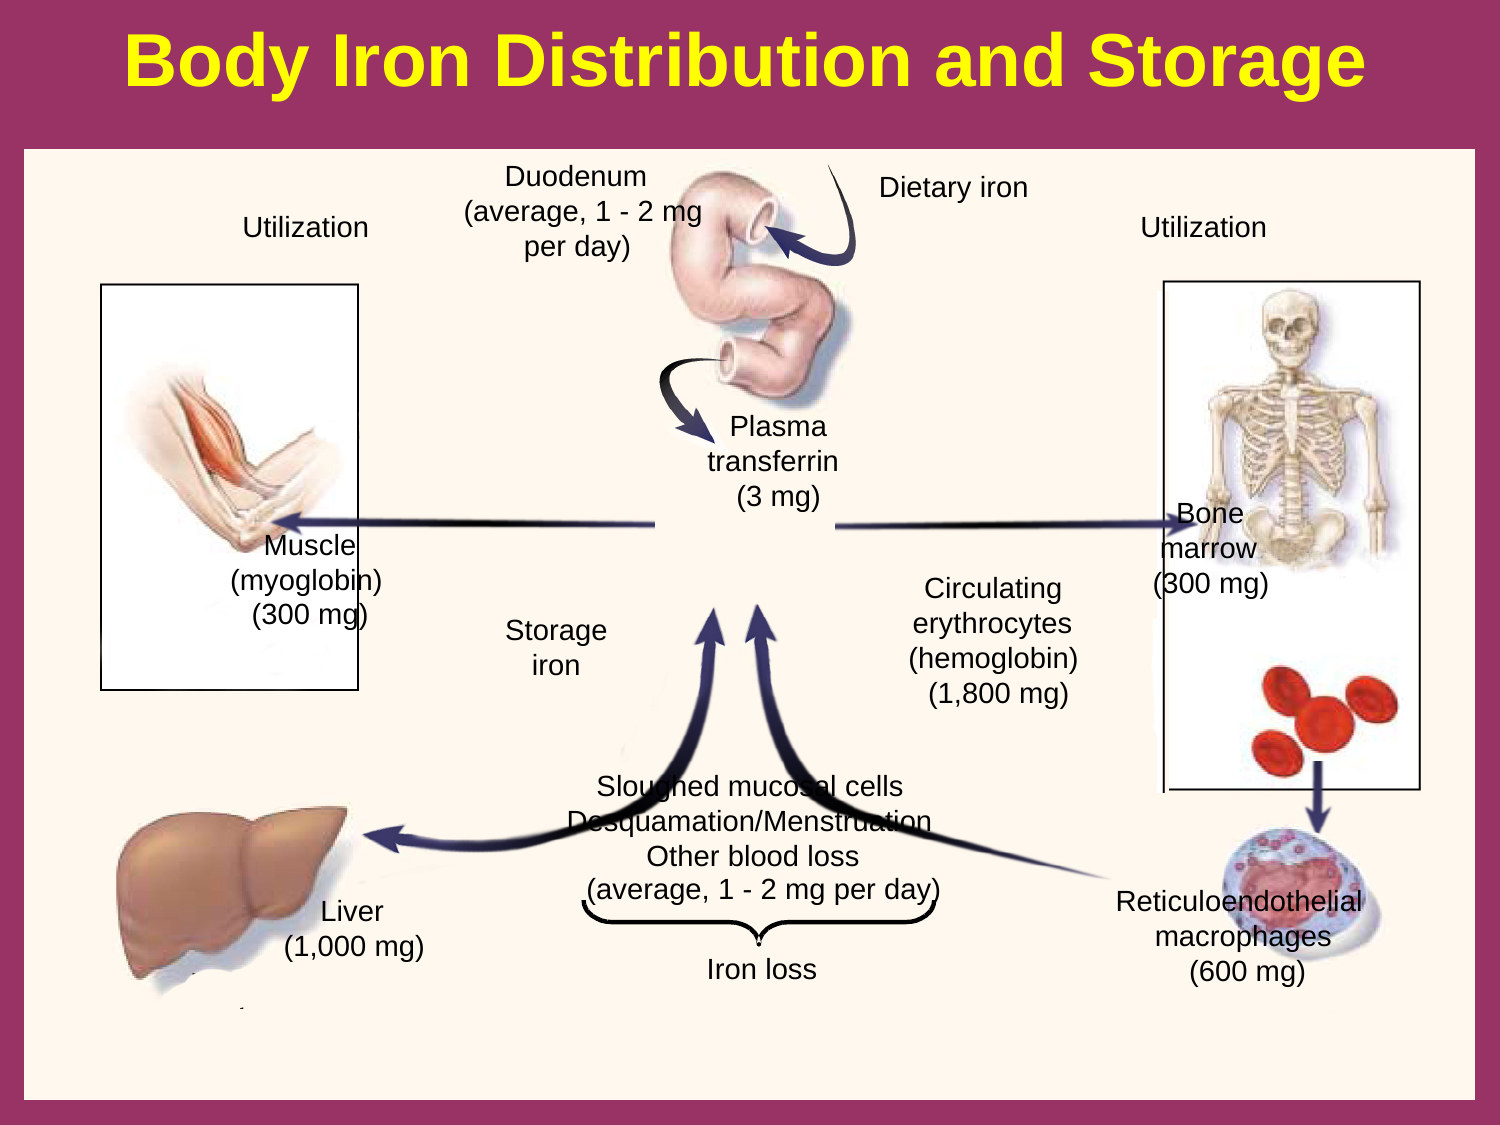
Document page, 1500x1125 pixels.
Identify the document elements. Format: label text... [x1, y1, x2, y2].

title Body Iron Distribution and Storage [0, 0, 1496, 150]
picture [24, 149, 1476, 1101]
